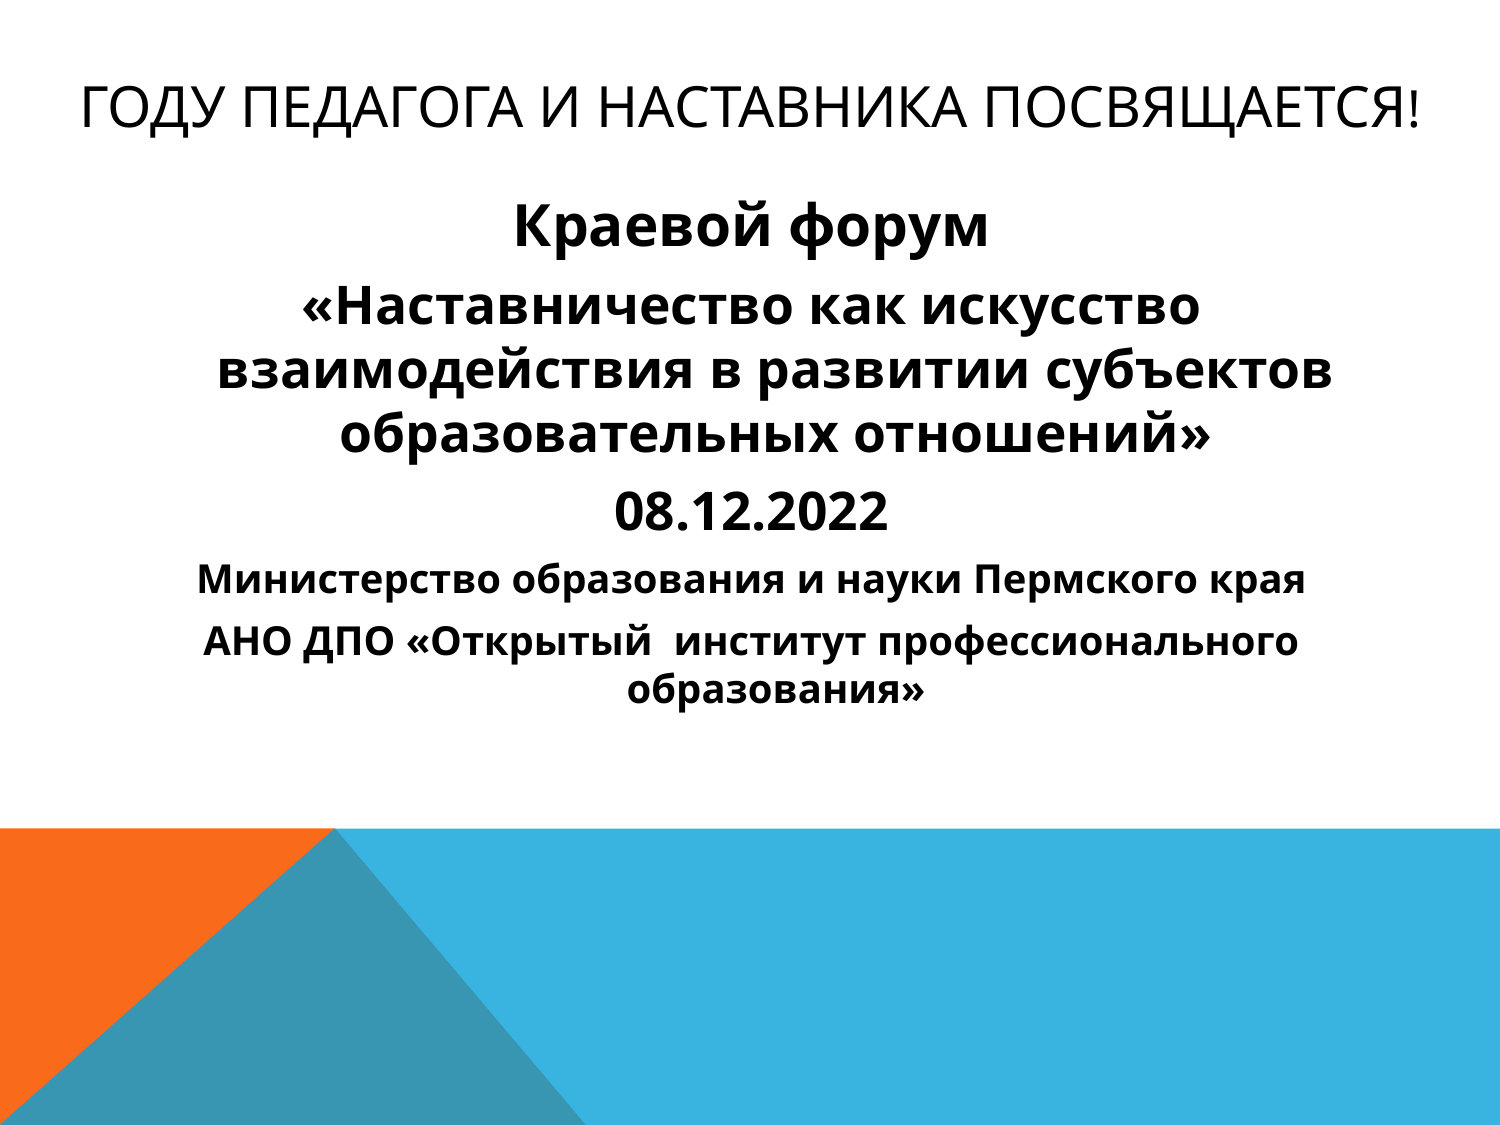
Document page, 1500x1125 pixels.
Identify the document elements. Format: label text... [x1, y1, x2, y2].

title Году педагога и наставника посвящается! [41, 60, 1459, 150]
list Краевой форум «Наставничество как искусство взаимодействия в развитии субъектов образовательных отношений» 08.12.2022 Министерство образования и науки Пермского края АНО ДПО «Открытый институт профессионального образования» [135, 180, 1369, 768]
